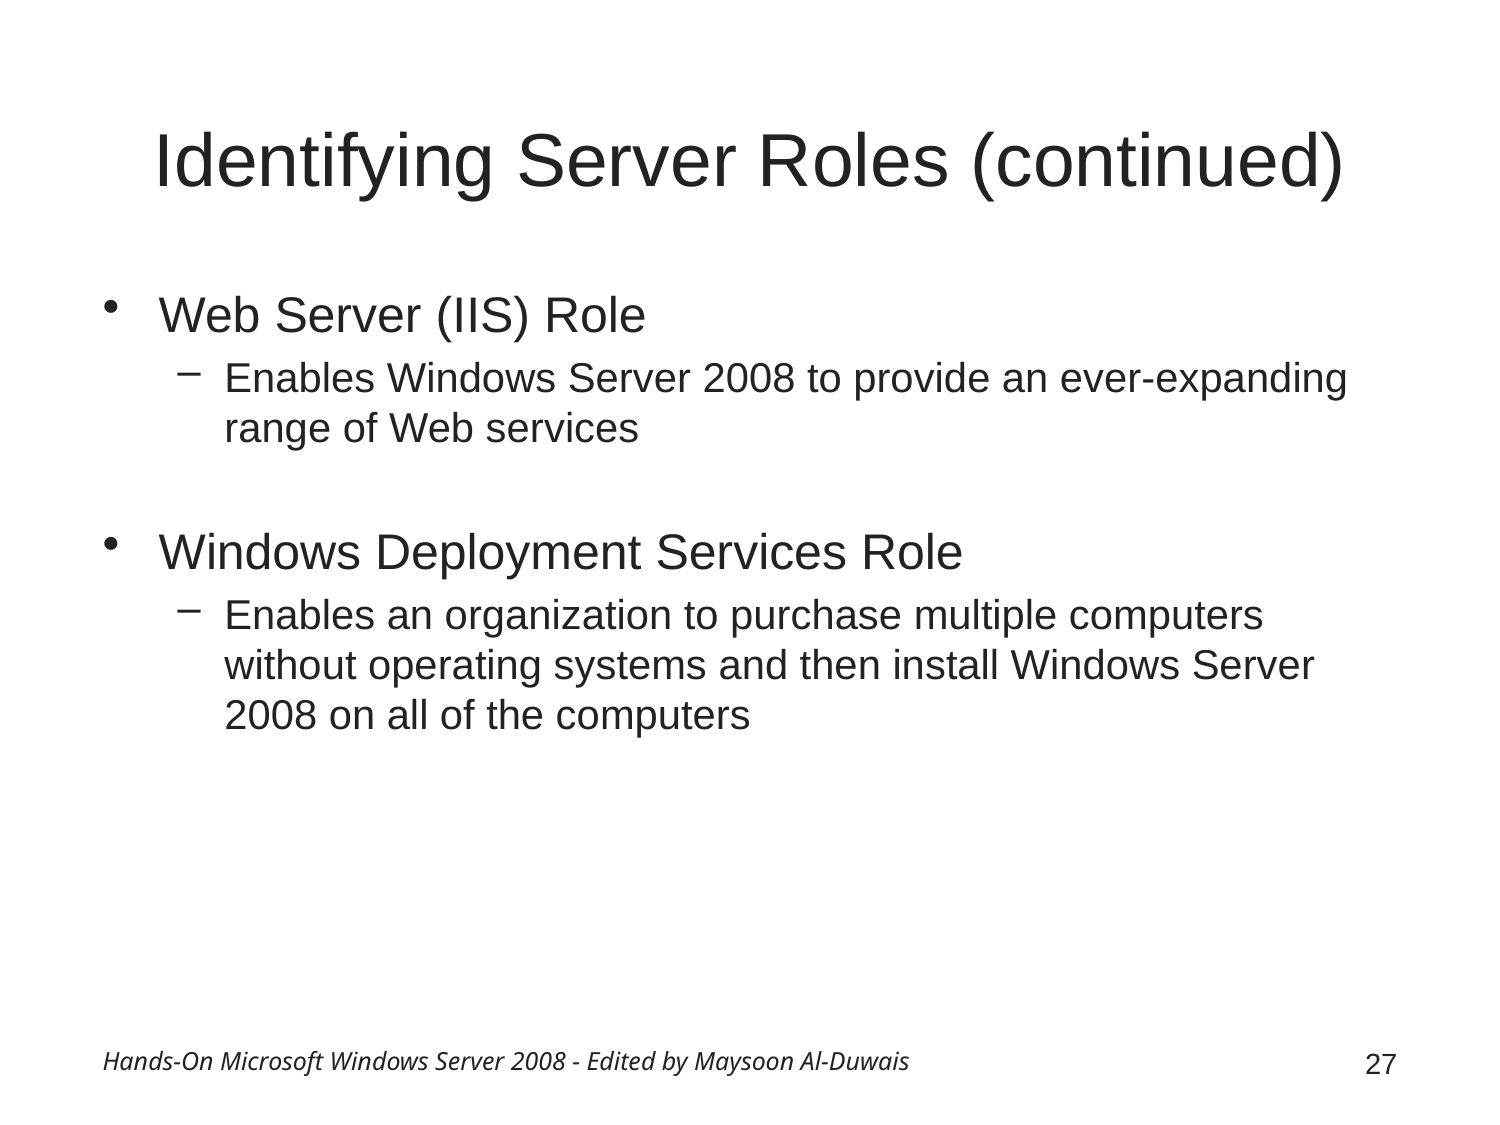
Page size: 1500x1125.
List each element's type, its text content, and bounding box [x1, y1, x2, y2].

slide_number 27 [1074, 1037, 1413, 1101]
list Web Server (IIS) Role Enables Windows Server 2008 to provide an ever-expanding range of Web services Windows Deployment Services Role Enables an organization to purchase multiple computers without operating systems and then install Windows Server 2008 on all of the computers [87, 274, 1413, 1026]
footer Hands-On Microsoft Windows Server 2008 - Edited by Maysoon Al-Duwais [87, 1037, 1074, 1101]
title Identifying Server Roles (continued) [87, 62, 1413, 251]
